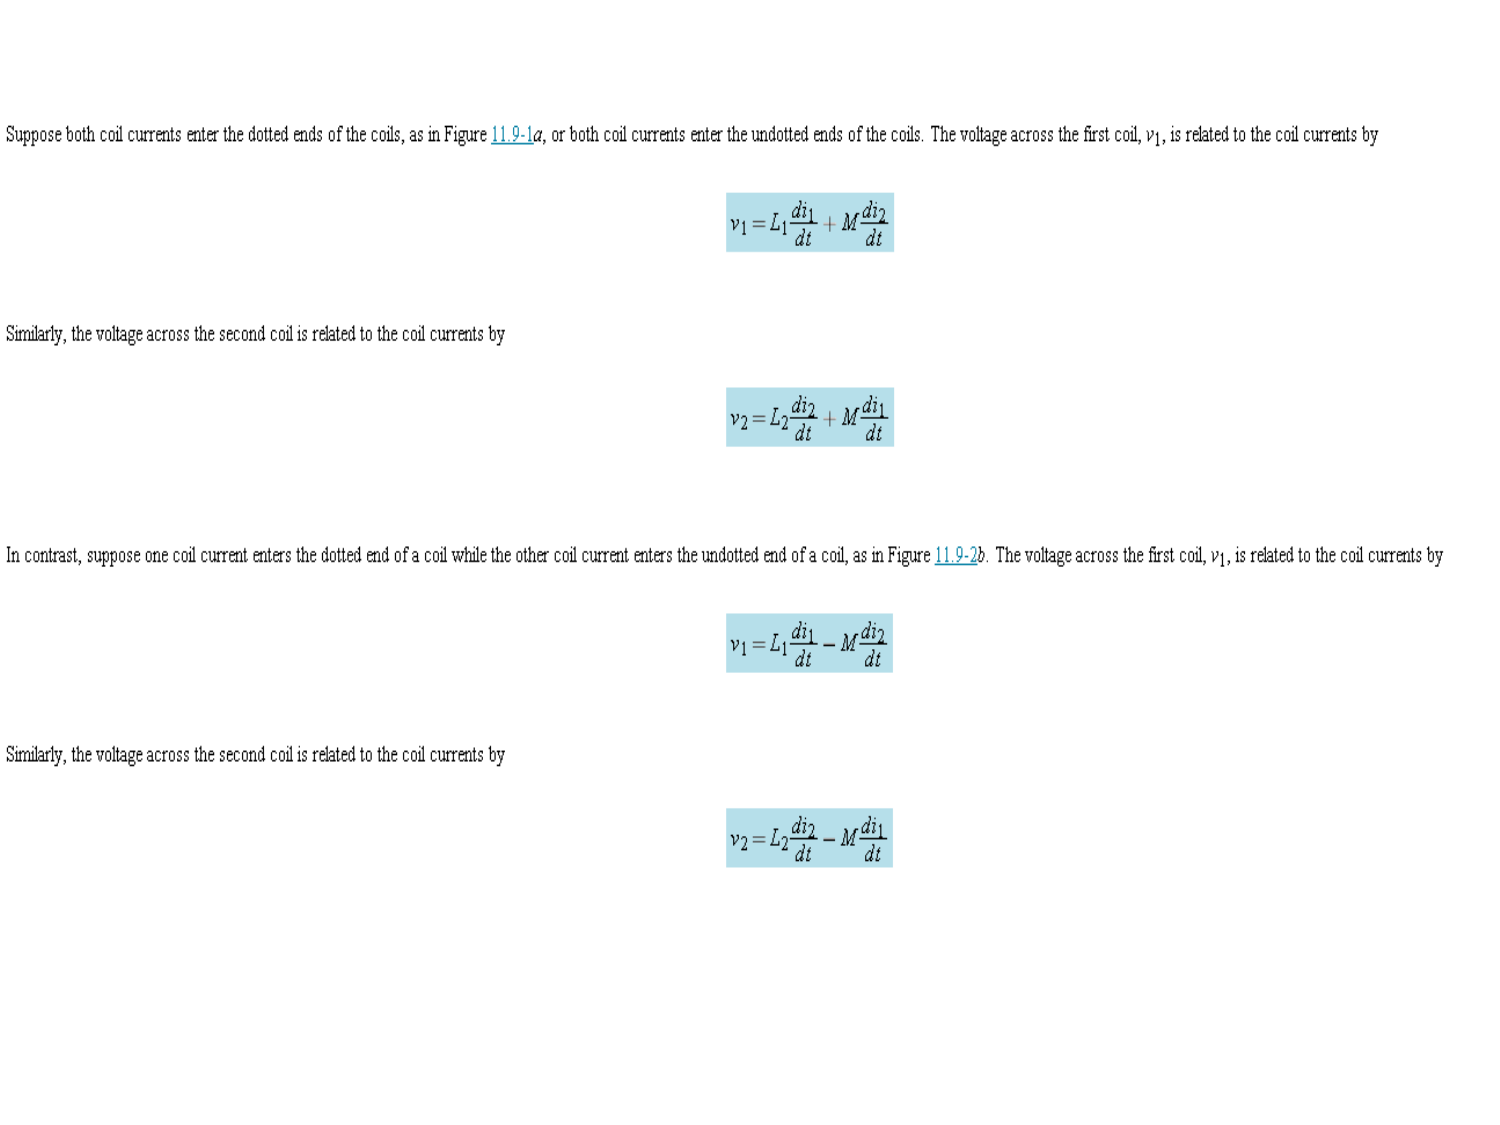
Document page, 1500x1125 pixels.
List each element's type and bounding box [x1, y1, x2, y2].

picture [0, 112, 1471, 888]
